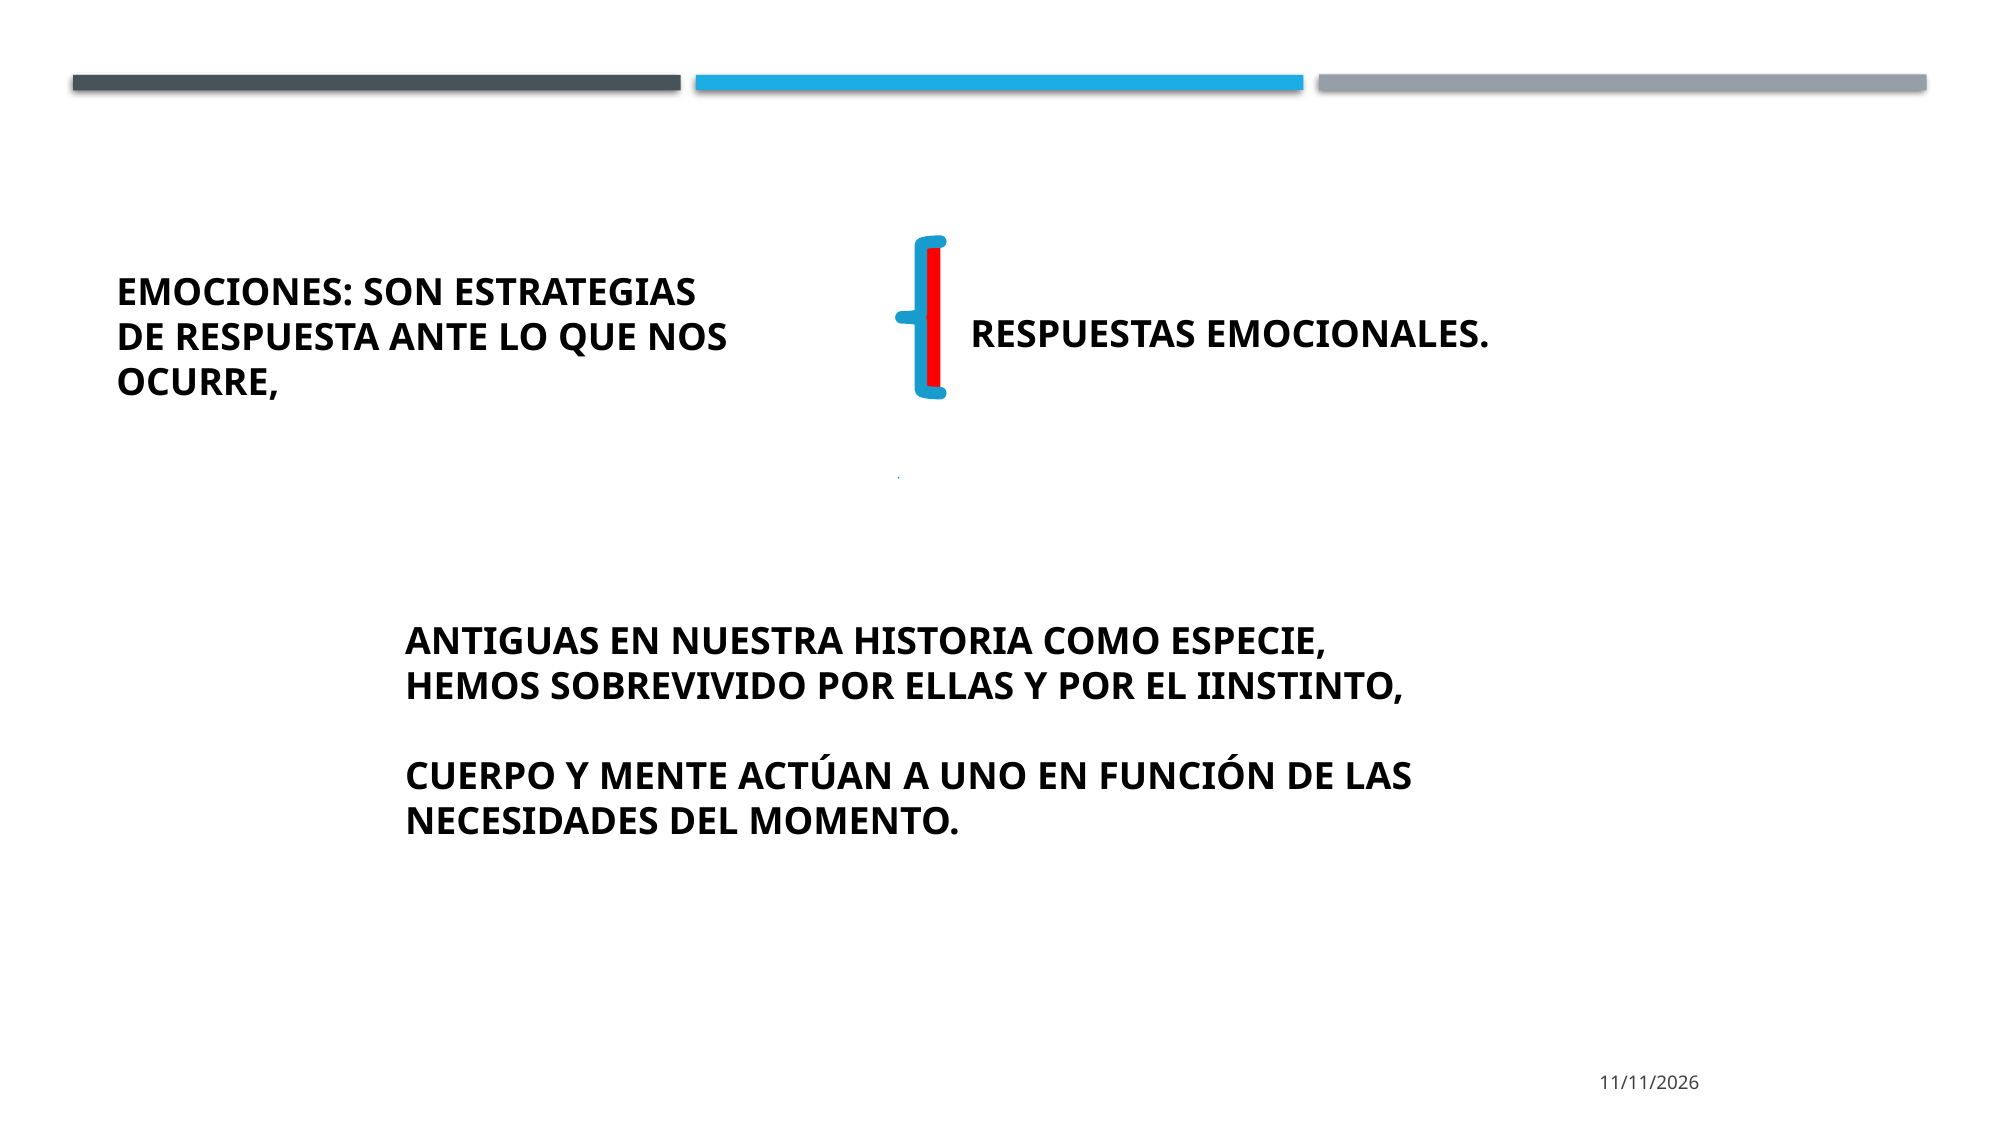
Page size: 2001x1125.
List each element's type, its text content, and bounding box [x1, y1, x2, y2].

text_box ANTIGUAS EN NUESTRA HISTORIA COMO ESPECIE, HEMOS SOBREVIVIDO POR ELLAS Y POR EL IINSTINTO, CUERPO Y MENTE ACTÚAN A UNO EN FUNCIÓN DE LAS NECESIDADES DEL MOMENTO. [390, 609, 1680, 850]
text_box EMOCIONES: SON ESTRATEGIAS DE RESPUESTA ANTE LO QUE NOS OCURRE, [101, 261, 756, 411]
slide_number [1247, 1053, 1715, 1114]
text_box RESPUESTAS EMOCIONALES. [955, 302, 1806, 363]
text_box [900, 240, 942, 395]
